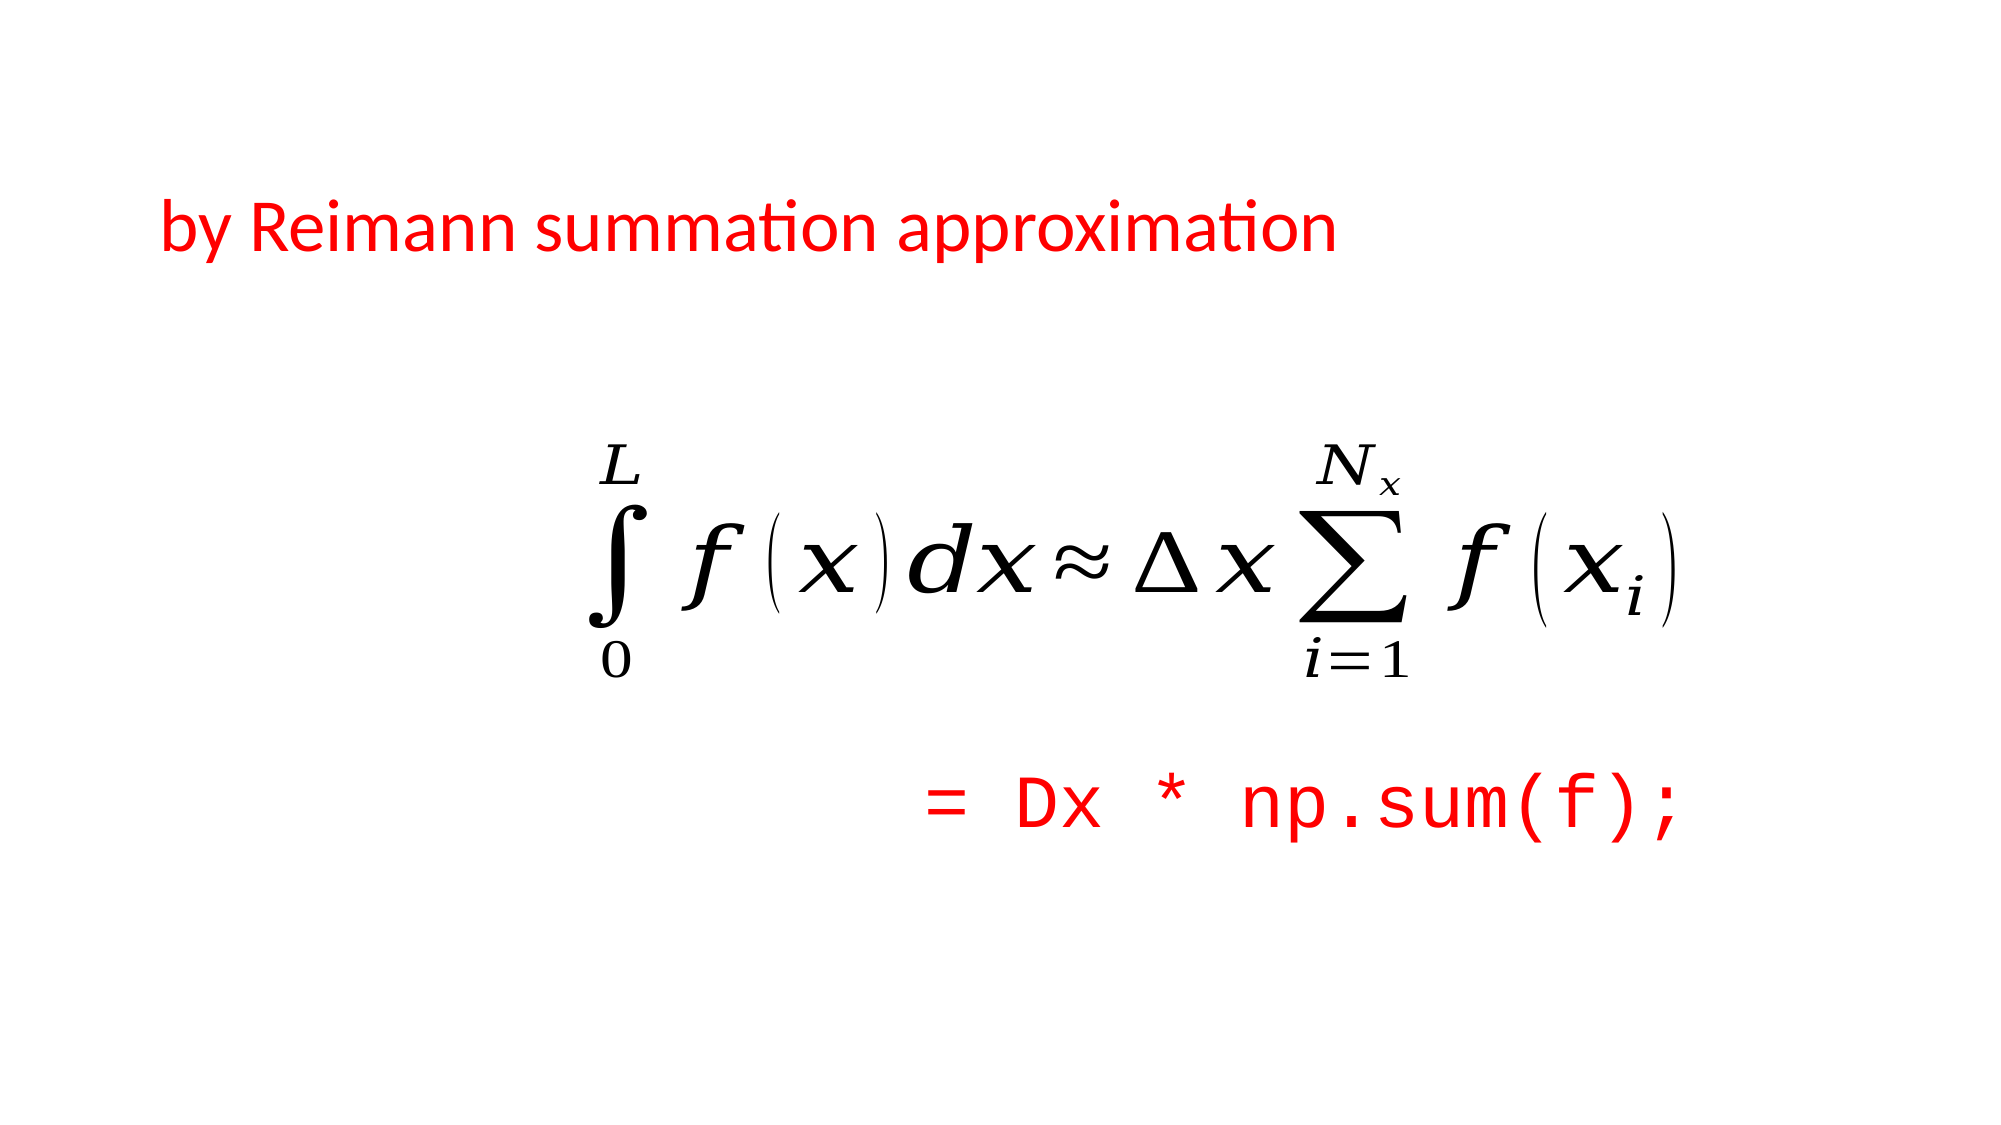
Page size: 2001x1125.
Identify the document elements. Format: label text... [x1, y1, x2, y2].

text_box = Dx * np.sum(f); [910, 745, 1772, 850]
text_box by Reimann summation approximation [144, 168, 1515, 274]
